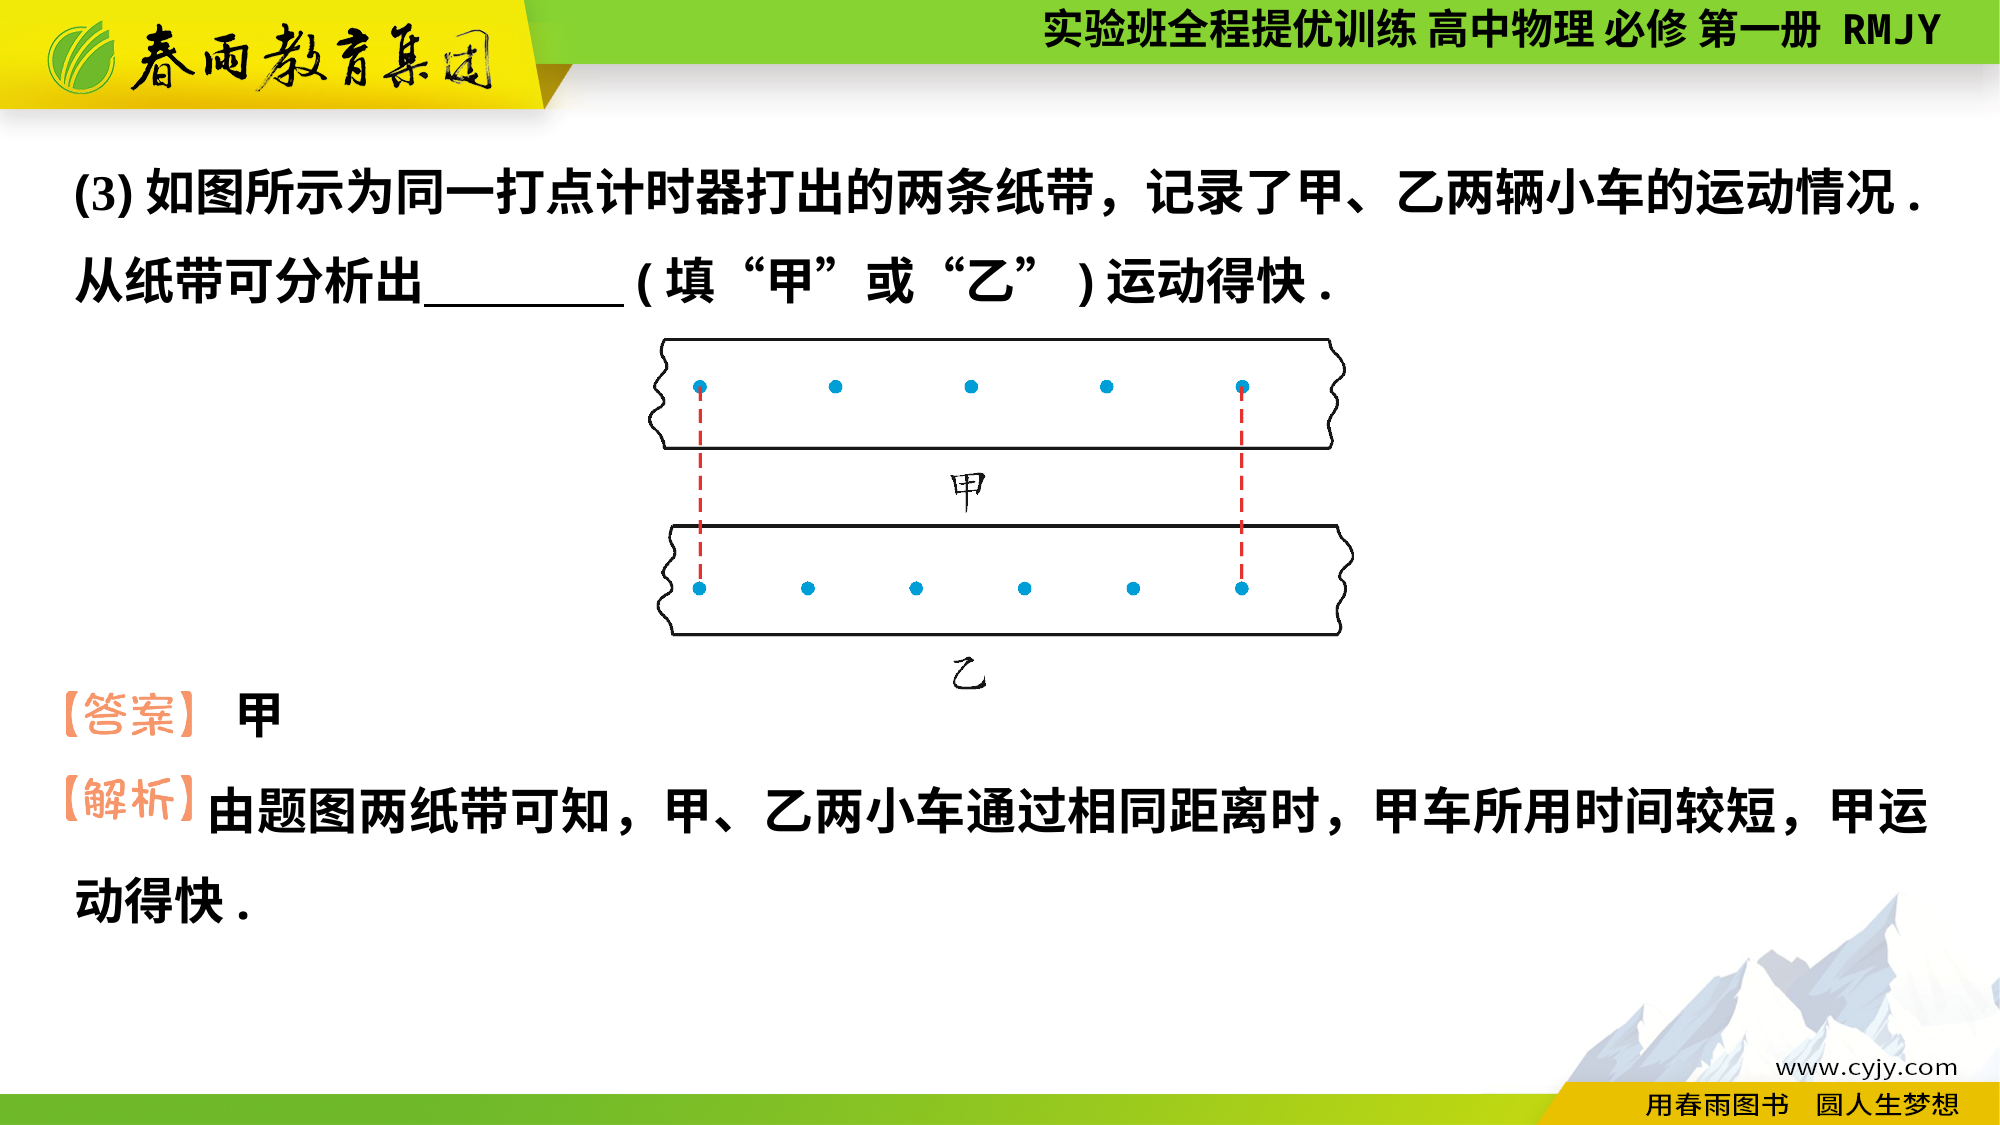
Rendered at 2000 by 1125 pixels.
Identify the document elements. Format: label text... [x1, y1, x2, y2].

picture [0, 0, 2000, 1125]
text_box 由题图两纸带可知，甲、乙两小车通过相同距离时，甲车所用时间较短，甲运动得快. [59, 741, 1944, 937]
list (3)如图所示为同一打点计时器打出的两条纸带，记录了甲、乙两辆小车的运动情况.从纸带可分析出 (填“甲”或“乙”)运动得快. [59, 122, 1944, 308]
text_box 甲 [219, 676, 300, 741]
